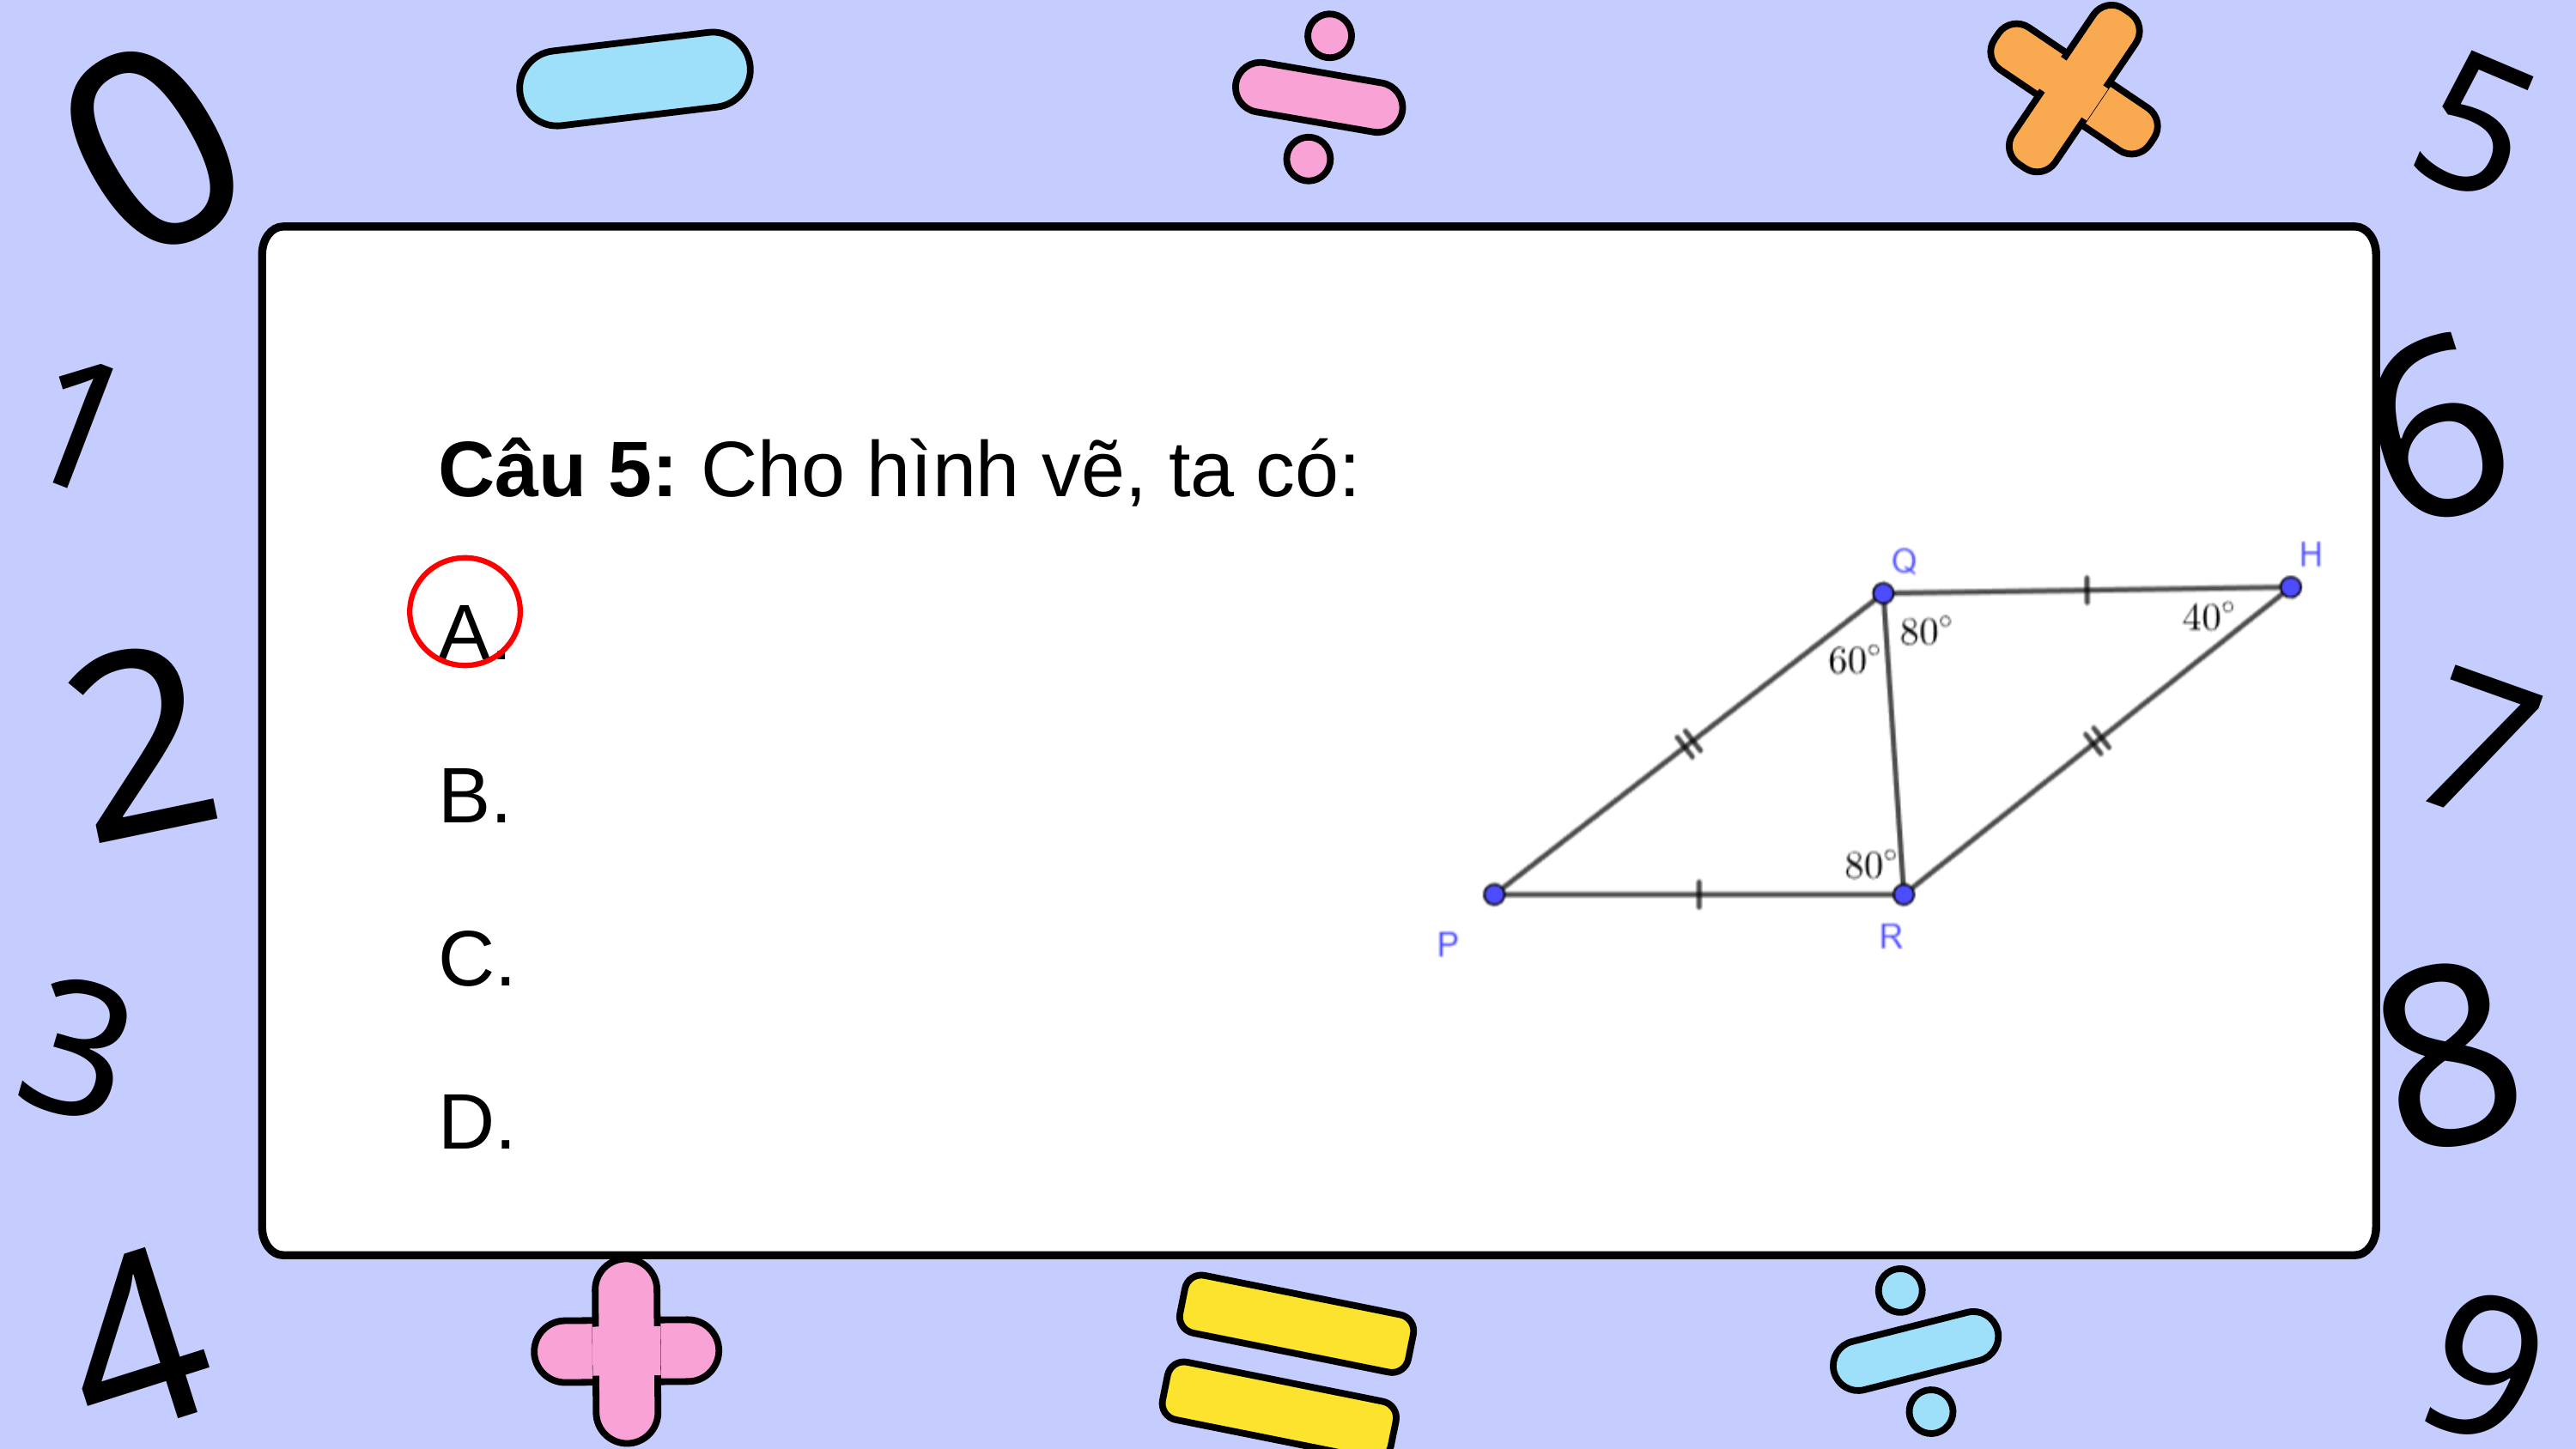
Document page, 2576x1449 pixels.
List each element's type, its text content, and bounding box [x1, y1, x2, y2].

text_box 1 [0, 264, 219, 550]
text_box 6 [2251, 215, 2576, 602]
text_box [519, 40, 751, 117]
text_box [1234, 12, 1404, 183]
text_box 8 [2327, 852, 2575, 1214]
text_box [530, 1254, 724, 1448]
text_box 0 [0, 0, 324, 336]
picture [1420, 522, 2342, 965]
text_box 7 [2355, 580, 2576, 878]
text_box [1982, 0, 2166, 181]
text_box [1831, 1266, 2001, 1436]
text_box 3 [0, 902, 201, 1165]
text_box 4 [0, 1131, 301, 1449]
text_box 5 [2341, 0, 2576, 263]
text_box [262, 226, 2377, 1256]
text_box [1171, 1293, 1405, 1441]
text_box 2 [0, 527, 307, 910]
text_box [410, 557, 520, 666]
text_box 9 [2342, 1197, 2576, 1449]
